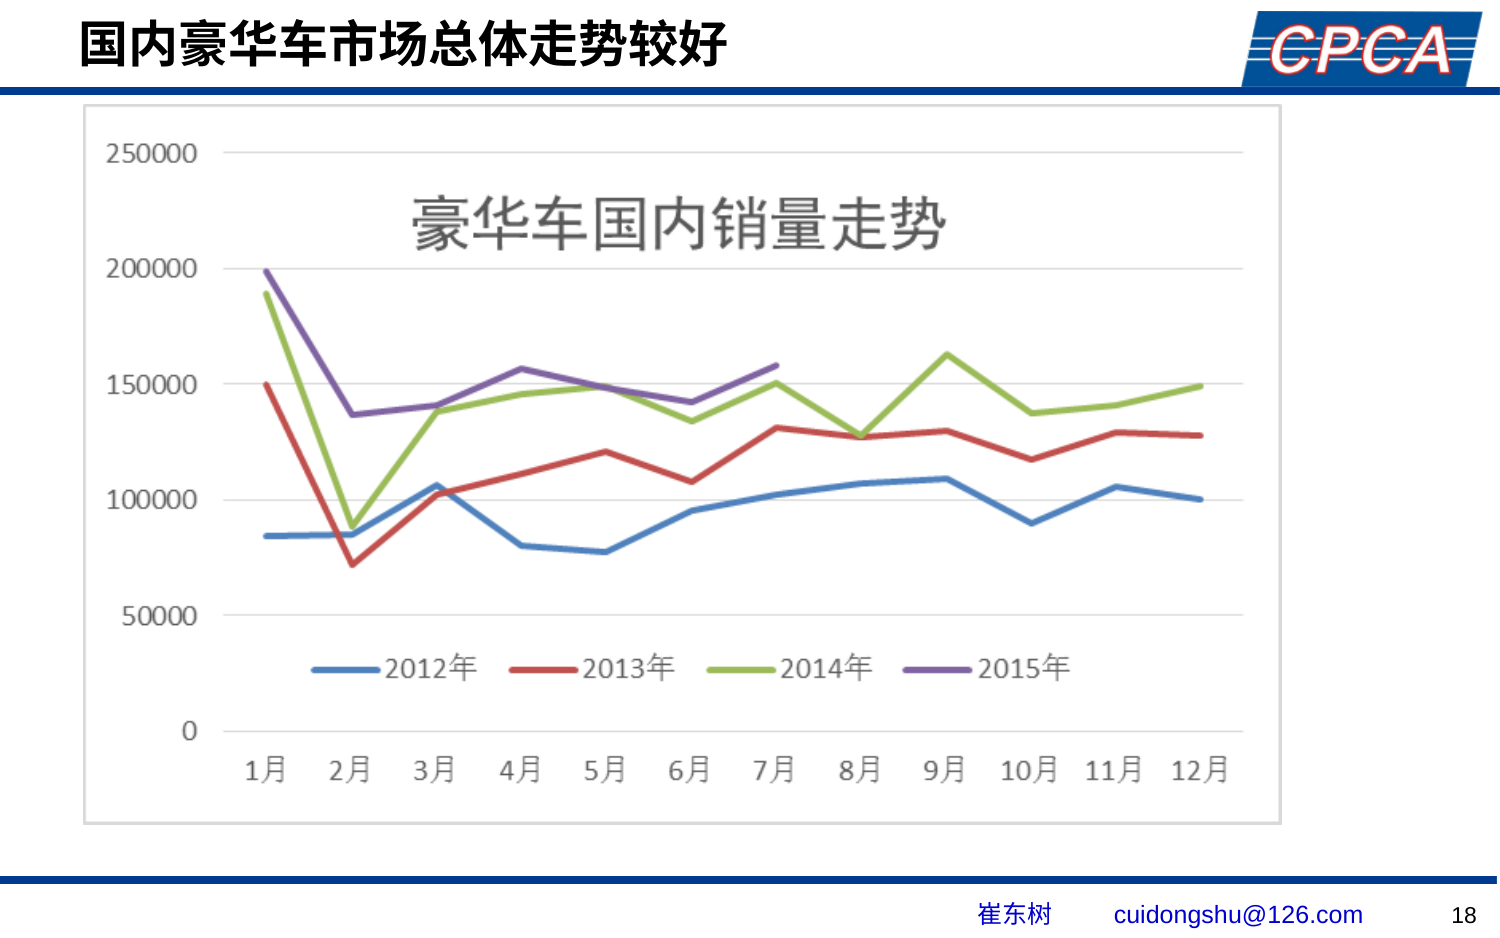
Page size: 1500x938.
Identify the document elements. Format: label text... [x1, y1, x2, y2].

slide_number 18 [1425, 890, 1492, 938]
picture [82, 104, 1282, 825]
title 国内豪华车市场总体走势较好 [63, 9, 1211, 76]
picture [0, 11, 1500, 95]
picture [0, 876, 1497, 884]
